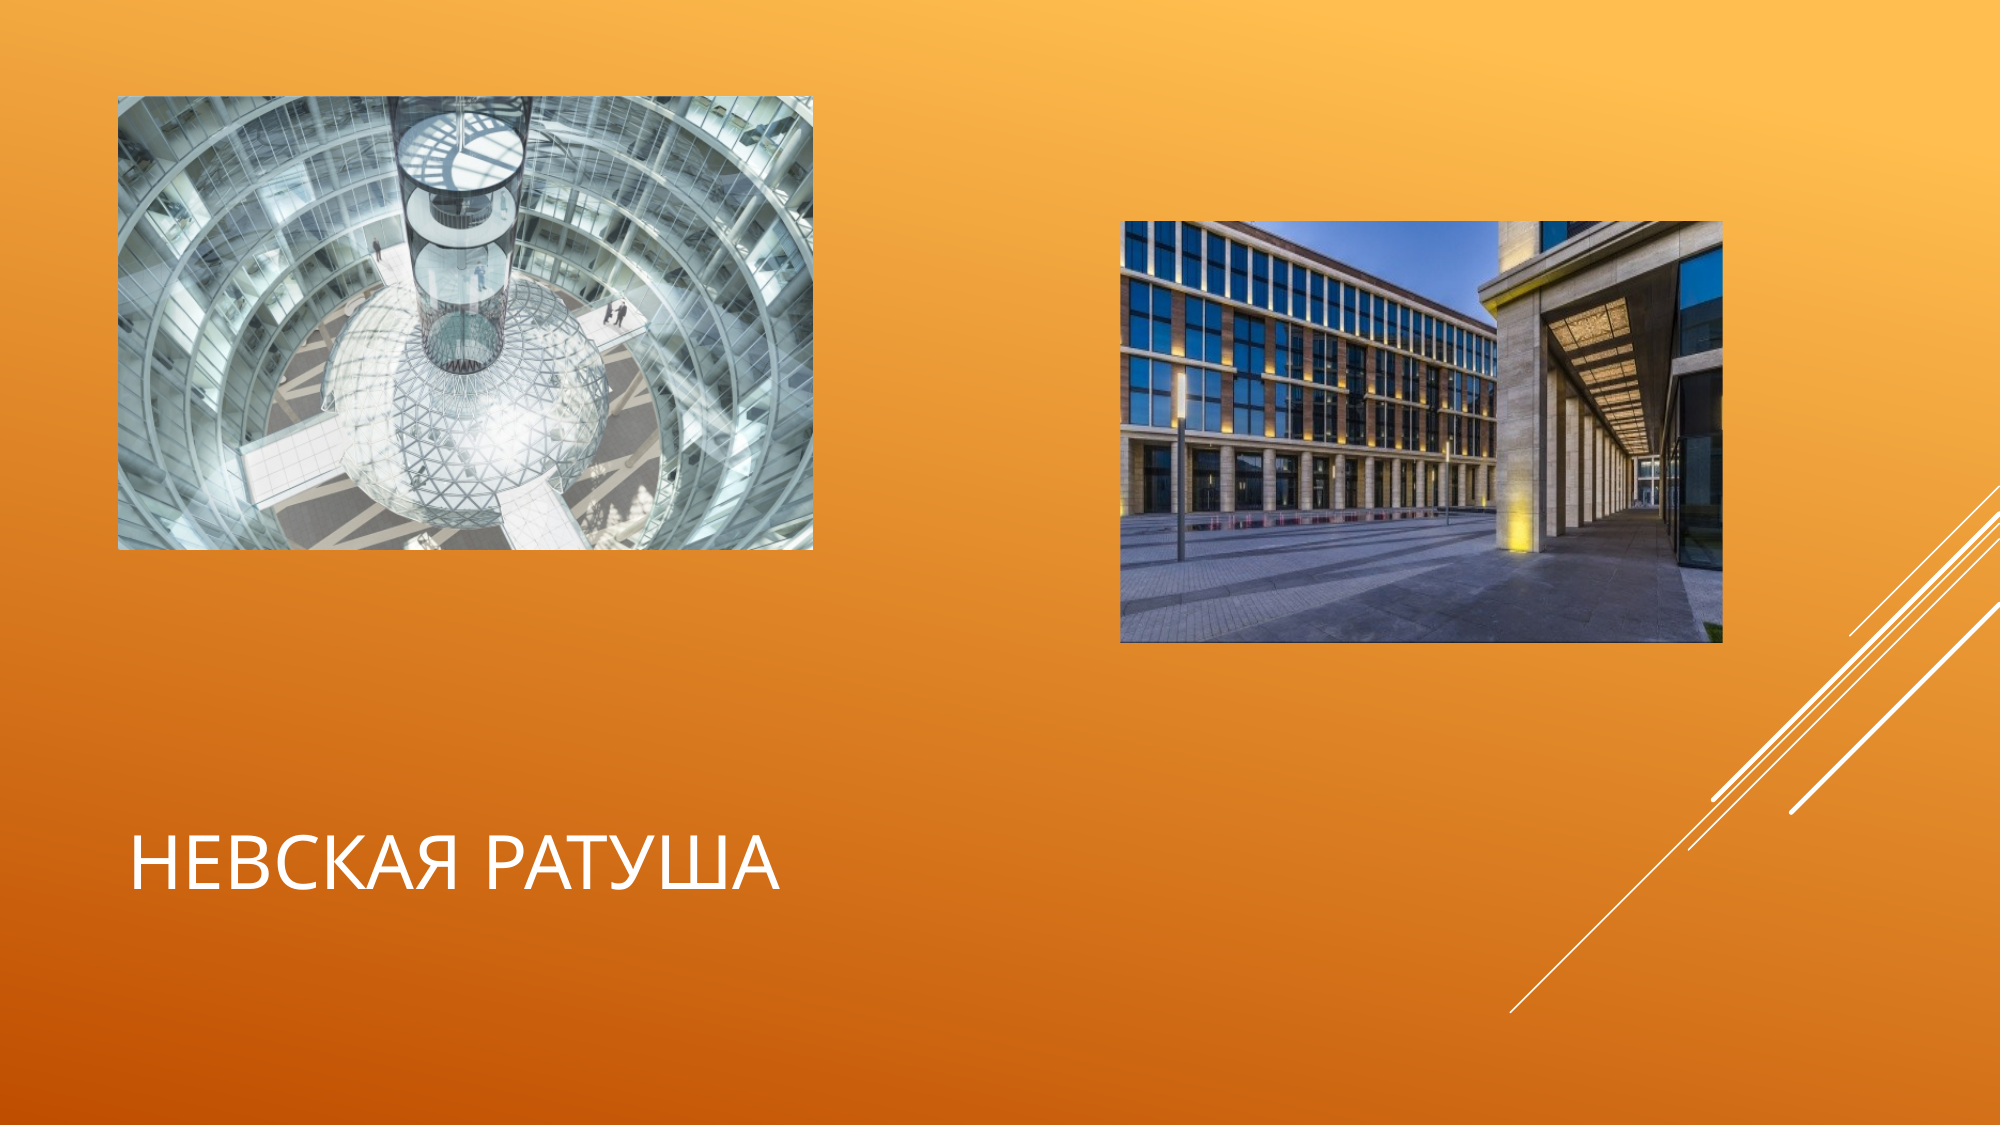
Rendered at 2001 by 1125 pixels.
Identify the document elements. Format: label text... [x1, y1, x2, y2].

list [118, 96, 813, 551]
picture [1120, 192, 1723, 644]
title Невская ратуша [112, 736, 1513, 984]
